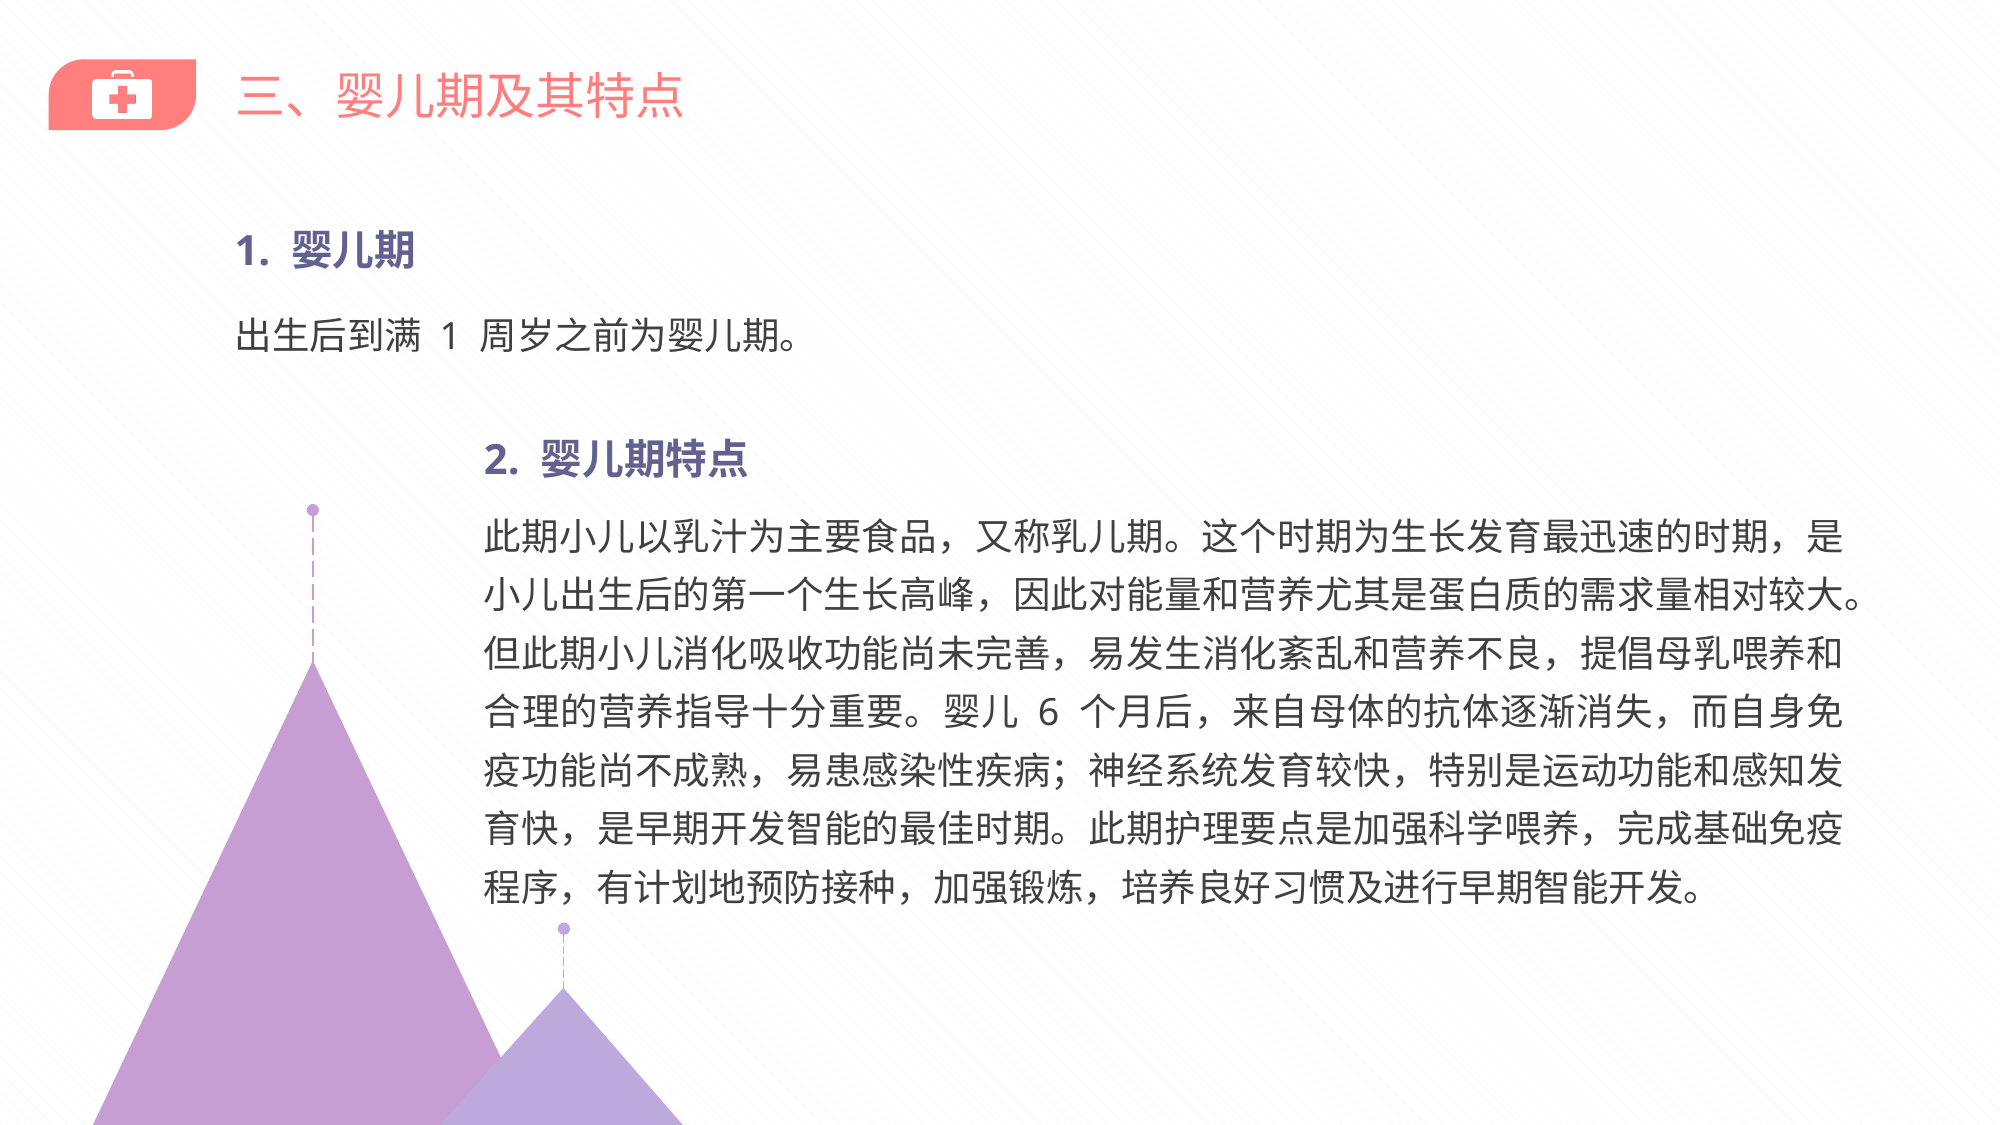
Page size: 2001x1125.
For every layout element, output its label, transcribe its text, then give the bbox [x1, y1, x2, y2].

text_box [91, 659, 501, 1125]
text_box 2. 婴儿期特点 [469, 425, 927, 485]
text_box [48, 50, 1934, 139]
text_box 1. 婴儿期 [219, 215, 551, 275]
text_box [438, 986, 685, 1125]
text_box 出生后到满 1 周岁之前为婴儿期。 [219, 282, 1815, 460]
text_box 此期小儿以乳汁为主要食品，又称乳儿期。这个时期为生长发育最迅速的时期，是小儿出生后的第一个生长高峰，因此对能量和营养尤其是蛋白质的需求量相对较大。但此期小儿消化吸收功能尚未完善，易发生消化紊乱和营养不良，提倡母乳喂养和合理的营养指导十分重要。婴儿 6 个月后，来自母体的抗体逐渐消失，而自身免疫功能尚不成熟，易患感染性疾病；神经系统发育较快，特别是运动功能和感知发育快，是早期开发智能的最佳时期。此期护理要点是加强科学喂养，完成基础免疫程序，有计划地预防接种，加强锻炼，培养良好习惯及进行早期智能开发。 [469, 492, 1859, 734]
